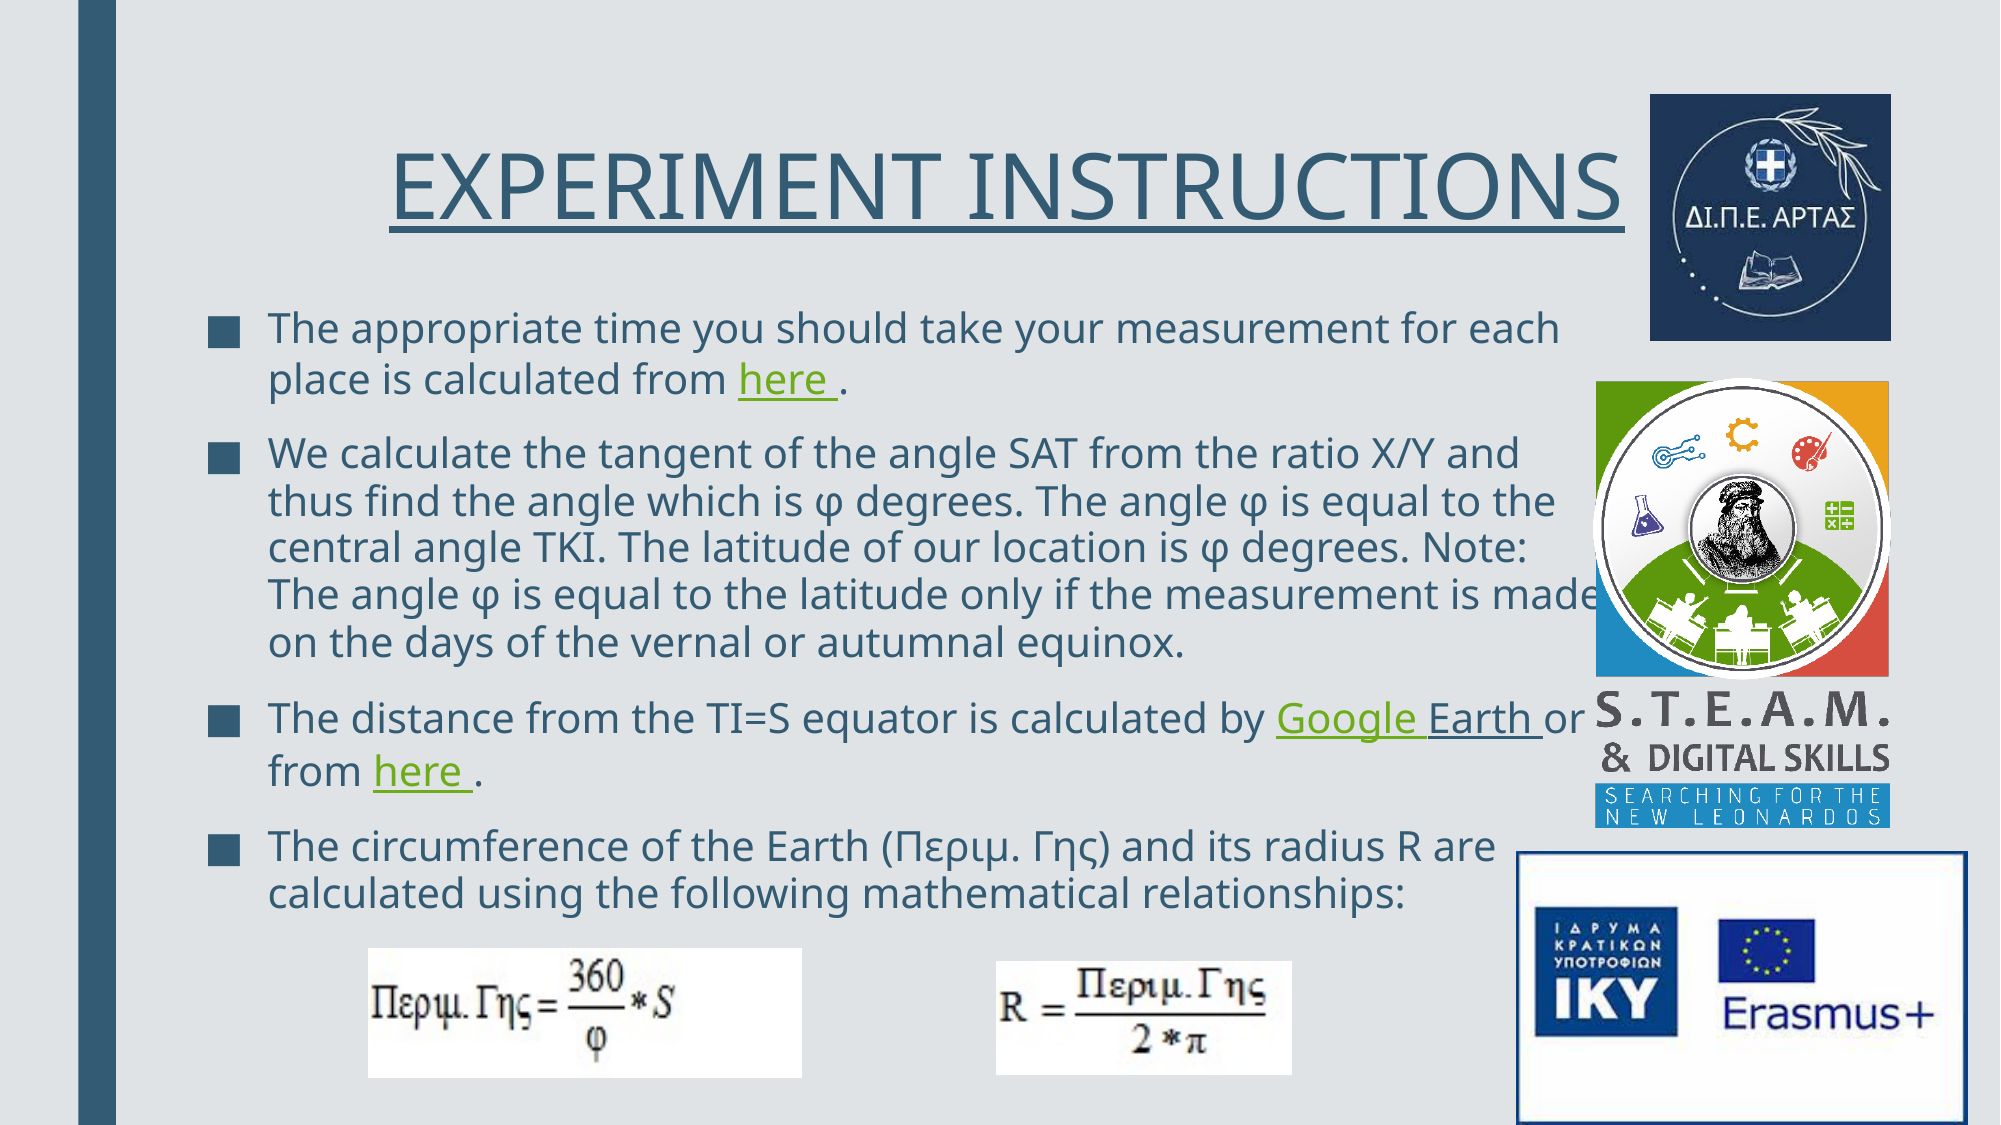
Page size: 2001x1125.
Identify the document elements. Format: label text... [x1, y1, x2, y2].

list The appropriate time you should take your measurement for each place is calculated from here . We calculate the tangent of the angle SAT from the ratio X/Y and thus find the angle which is φ degrees. The angle φ is equal to the central angle TKI. The latitude of our location is φ degrees. Note: The angle φ is equal to the latitude only if the measurement is made on the days of the vernal or autumnal equinox. The distance from the TI=S equator is calculated by Google Earth or from here . The circumference of the Earth (Περιμ. Γης) and its radius R are calculated using the following mathematical relationships: [189, 298, 1627, 1043]
picture [1650, 94, 1891, 341]
picture [1516, 851, 1968, 1125]
title EXPERIMENT INSTRUCTIONS [373, 133, 1650, 253]
picture [368, 948, 802, 1078]
picture [996, 961, 1292, 1075]
picture [1593, 378, 1891, 828]
